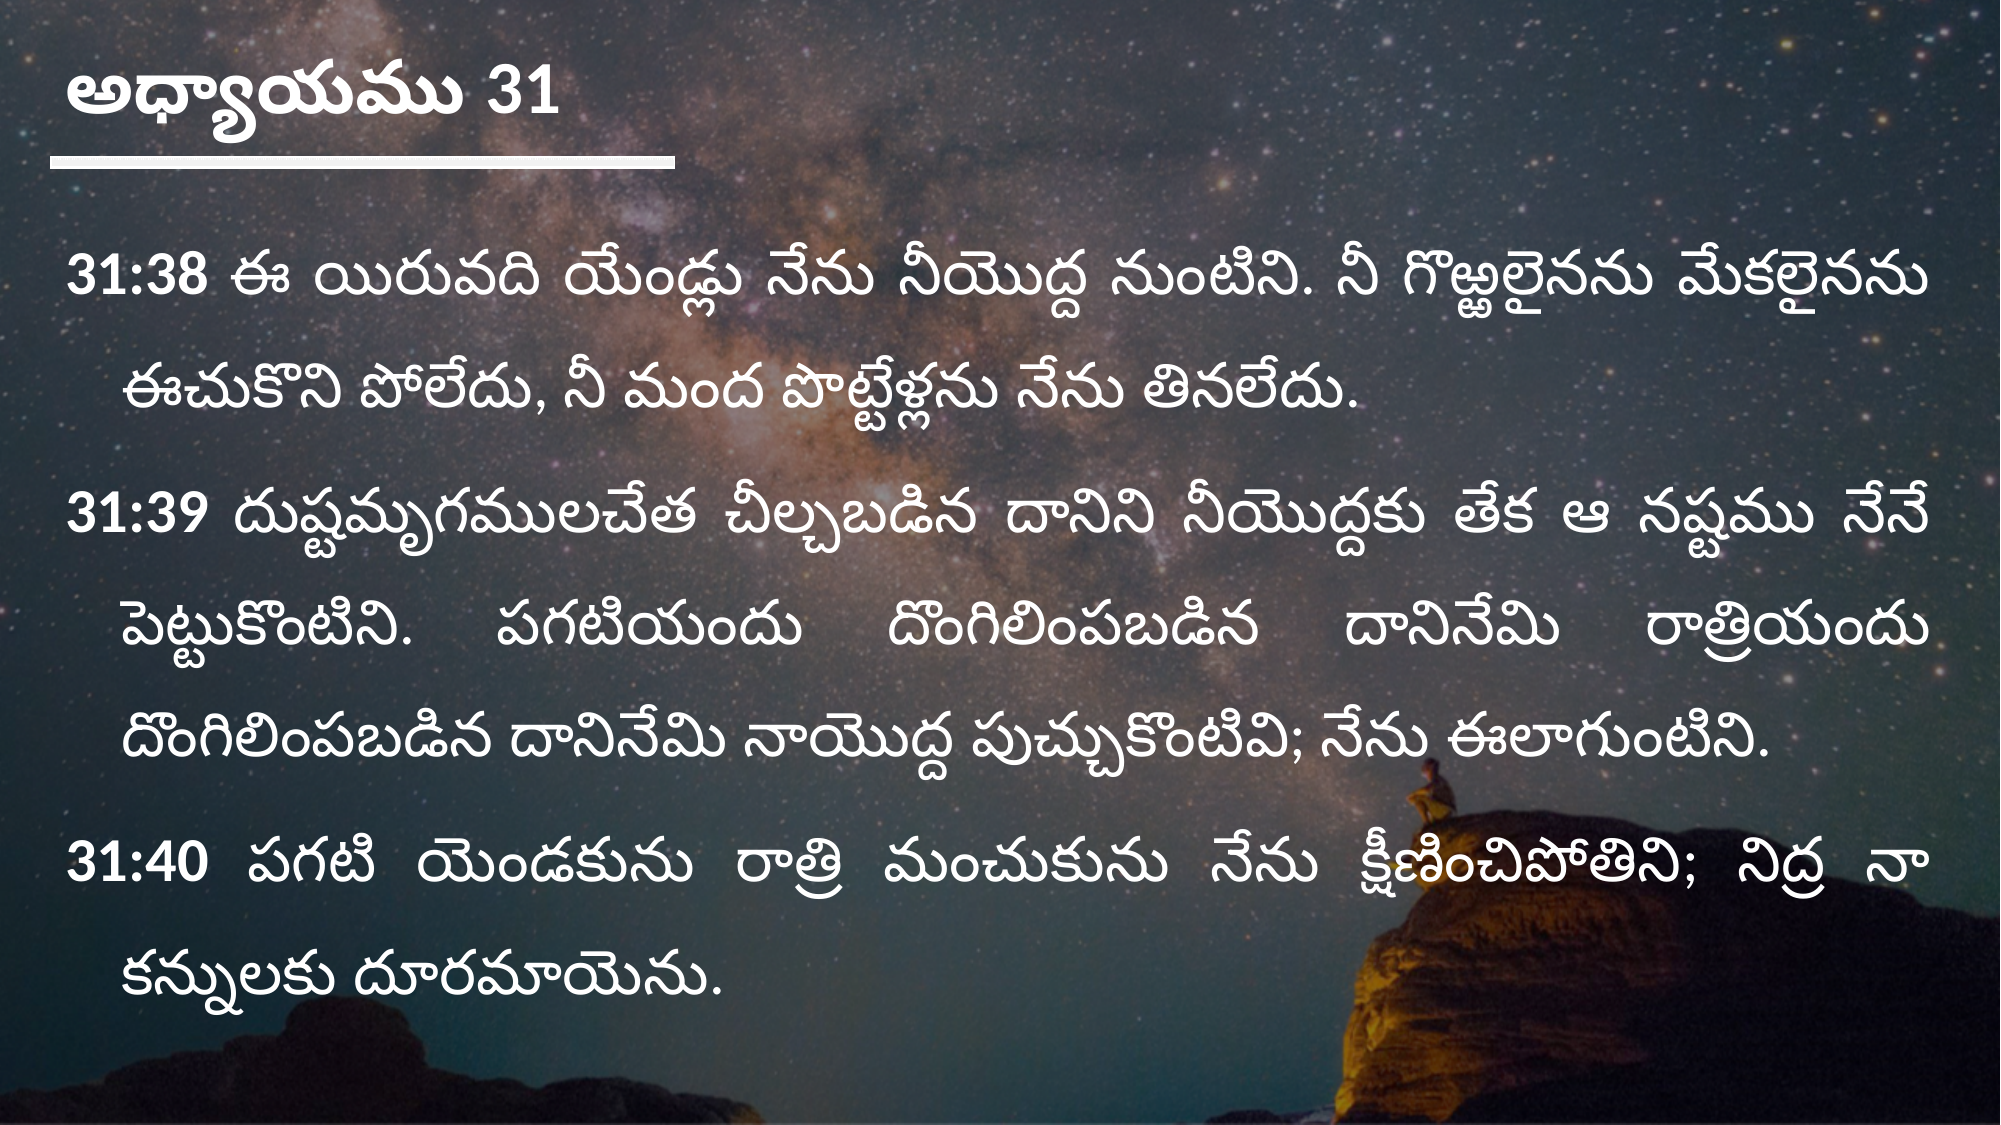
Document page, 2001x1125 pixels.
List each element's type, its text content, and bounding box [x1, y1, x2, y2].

list 31:38 ఈ యిరువది యేండ్లు నేను నీయొద్ద నుంటిని. నీ గొఱ్ఱలైనను మేకలైనను ఈచుకొని పోలేదు, నీ మంద పొట్టేళ్లను నేను తినలేదు. 31:39 దుష్టమృగములచేత చీల్చబడిన దానిని నీయొద్దకు తేక ఆ నష్టము నేనే పెట్టుకొంటిని. పగటియందు దొంగిలింపబడిన దానినేమి రాత్రియందు దొంగిలింపబడిన దానినేమి నాయొద్ద పుచ్చుకొంటివి; నేను ఈలాగుంటిని. 31:40 పగటి యెండకును రాత్రి మంచుకును నేను క్షీణించిపోతిని; నిద్ర నా కన్నులకు దూరమాయెను. [50, 187, 1946, 1063]
title అధ్యాయము 31 [50, 0, 1925, 167]
picture [0, 0, 2000, 1125]
